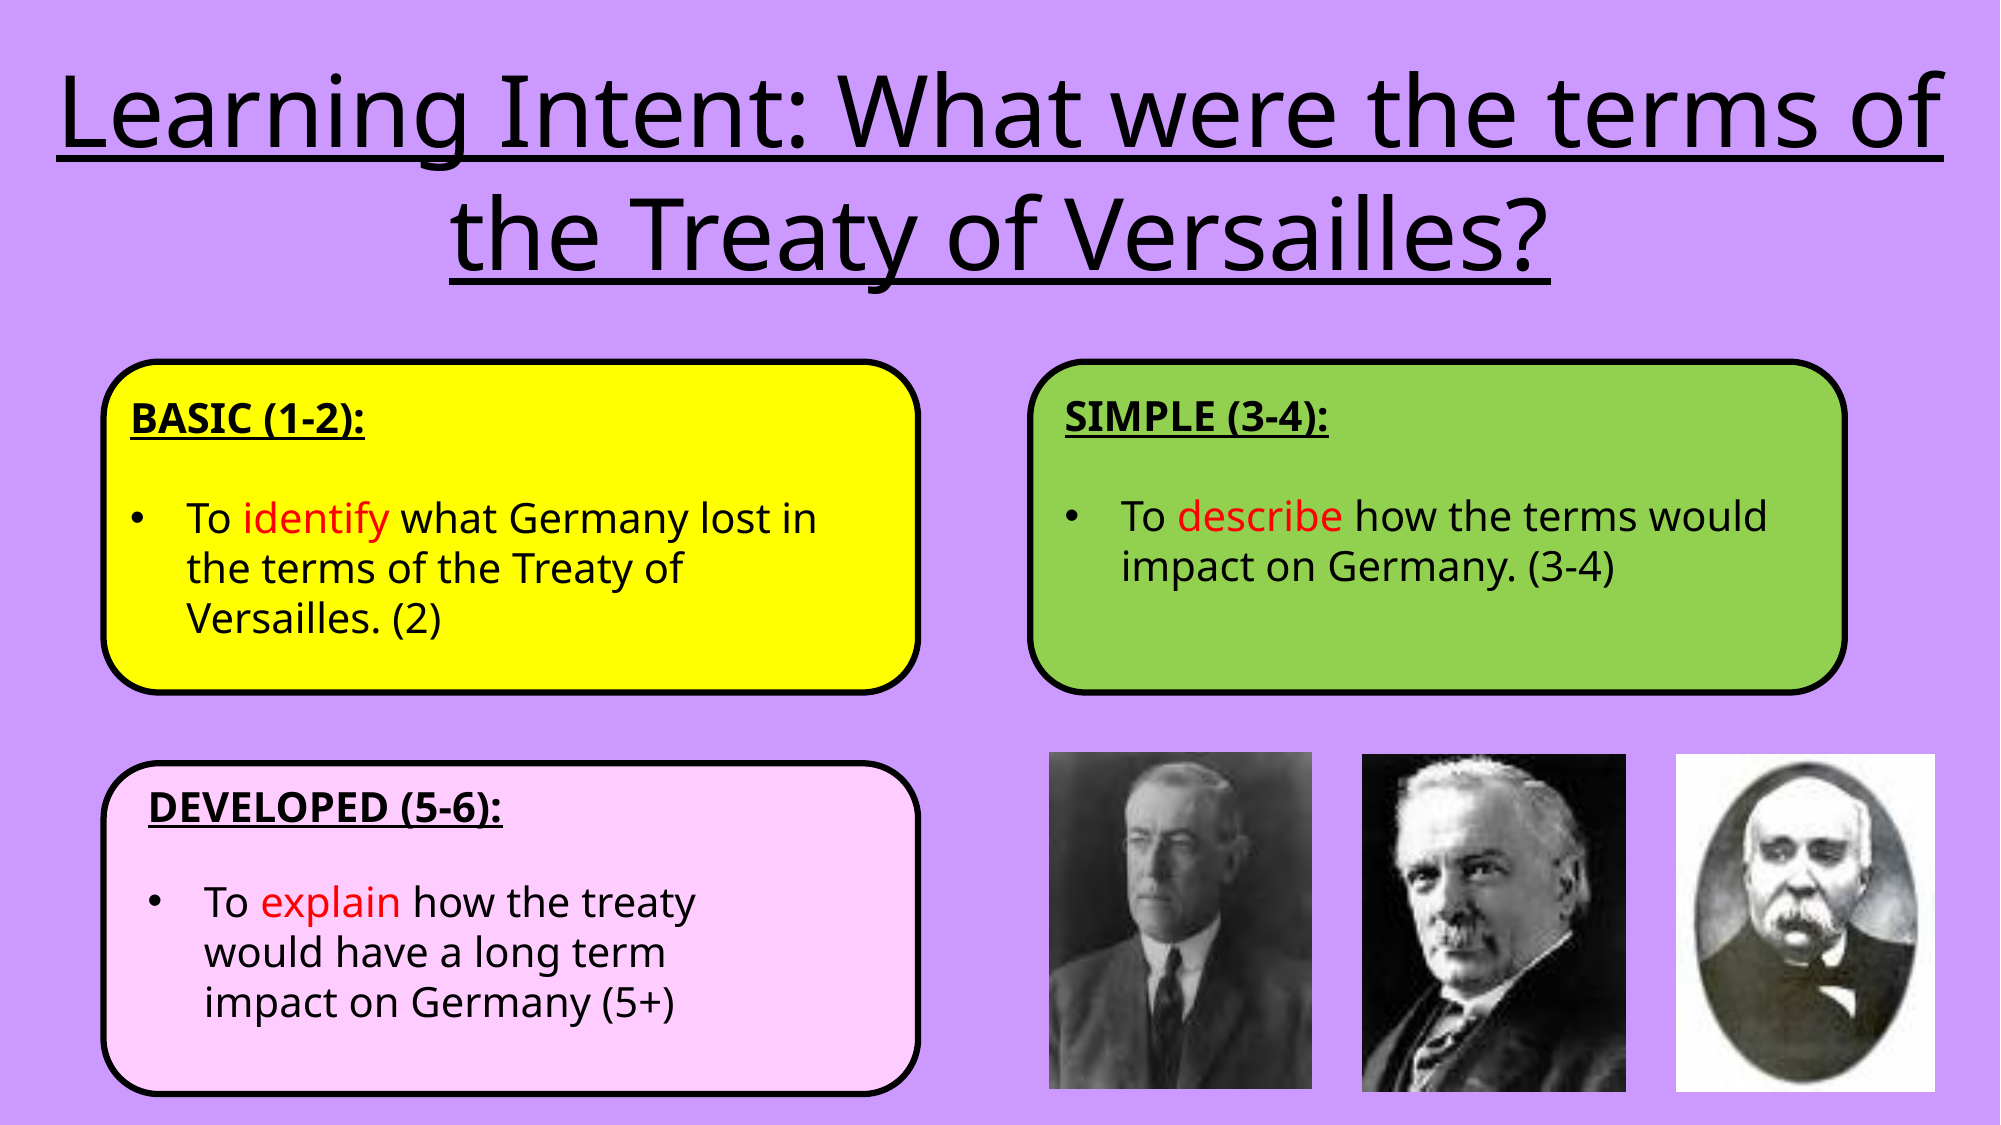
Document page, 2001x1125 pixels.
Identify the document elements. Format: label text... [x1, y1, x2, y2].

picture [1049, 752, 1312, 1090]
picture [1362, 754, 1626, 1092]
title Learning Intent: What were the terms of the Treaty of Versailles? [31, 20, 1969, 303]
text_box [1029, 360, 1846, 694]
text_box [102, 762, 920, 1096]
text_box BASIC (1-2): To identify what Germany lost in the terms of the Treaty of Versailles. (2) [115, 384, 901, 650]
text_box SIMPLE (3-4): To describe how the terms would impact on Germany. (3-4) [1049, 382, 1835, 598]
text_box [102, 360, 920, 694]
text_box DEVELOPED (5-6): To explain how the treaty would have a long term impact on Germany (5+) [132, 772, 779, 1033]
picture [1676, 754, 1935, 1092]
